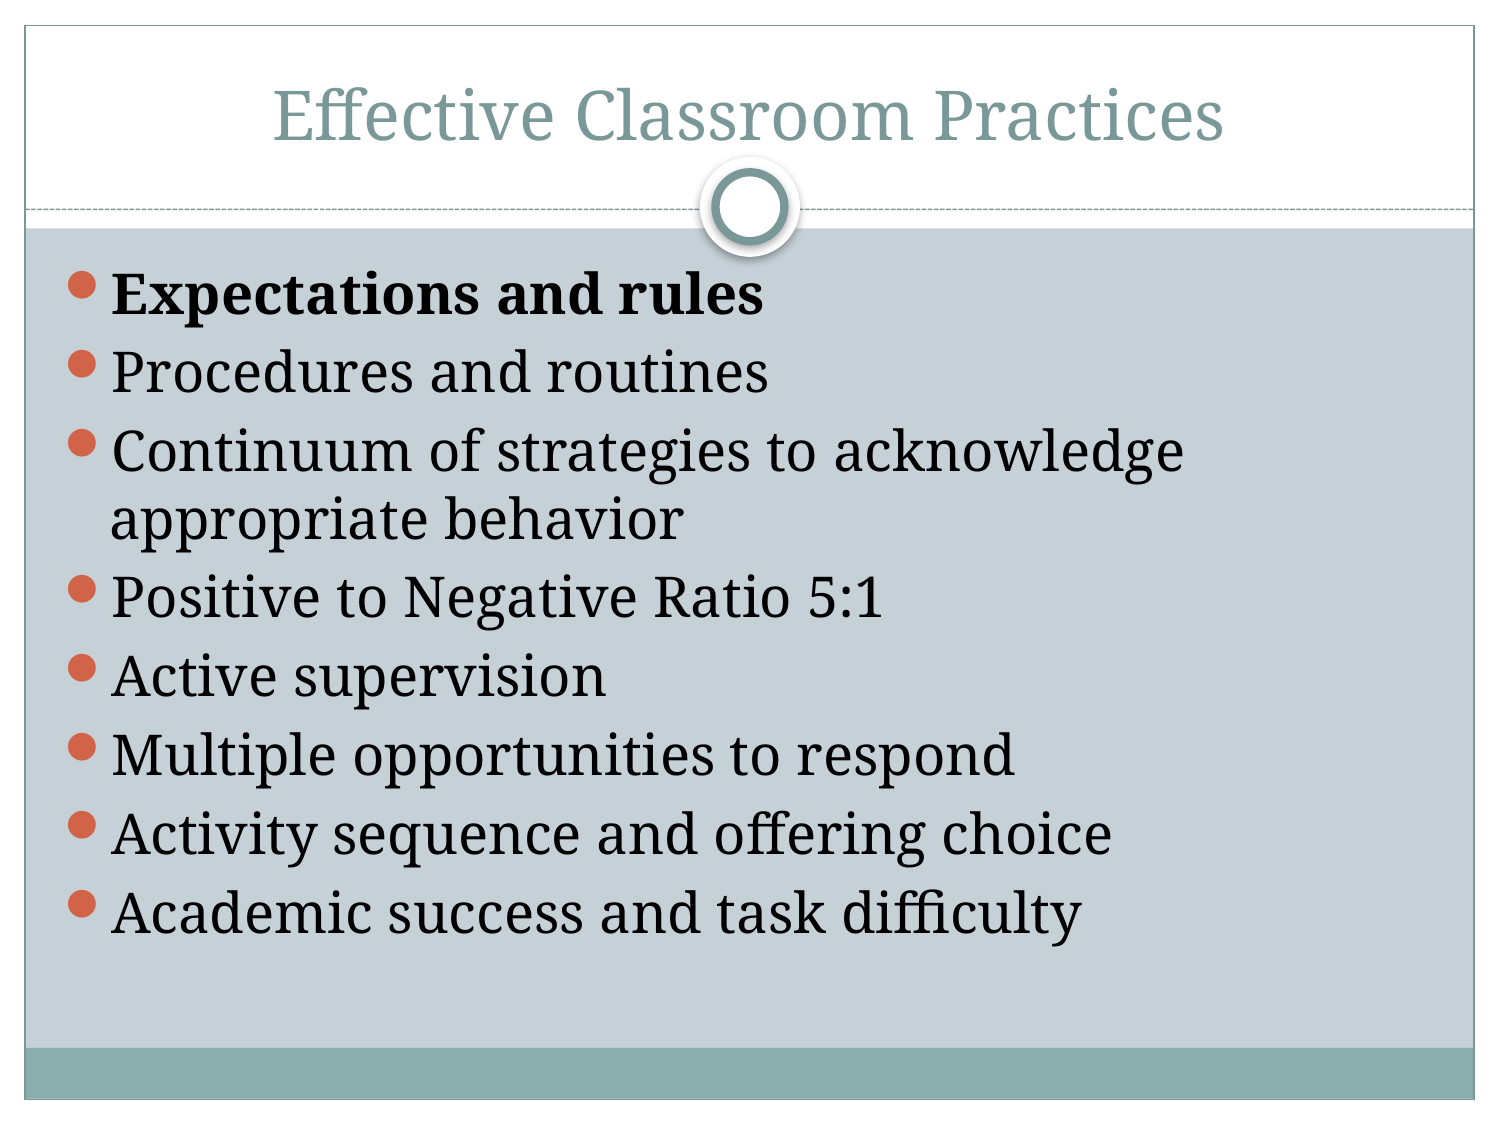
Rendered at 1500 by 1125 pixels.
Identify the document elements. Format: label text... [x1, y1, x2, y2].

list Expectations and rules Procedures and routines Continuum of strategies to acknowledge appropriate behavior Positive to Negative Ratio 5:1 Active supervision Multiple opportunities to respond Activity sequence and offering choice Academic success and task difficulty [49, 250, 1445, 1001]
title Effective Classroom Practices [49, 37, 1450, 162]
